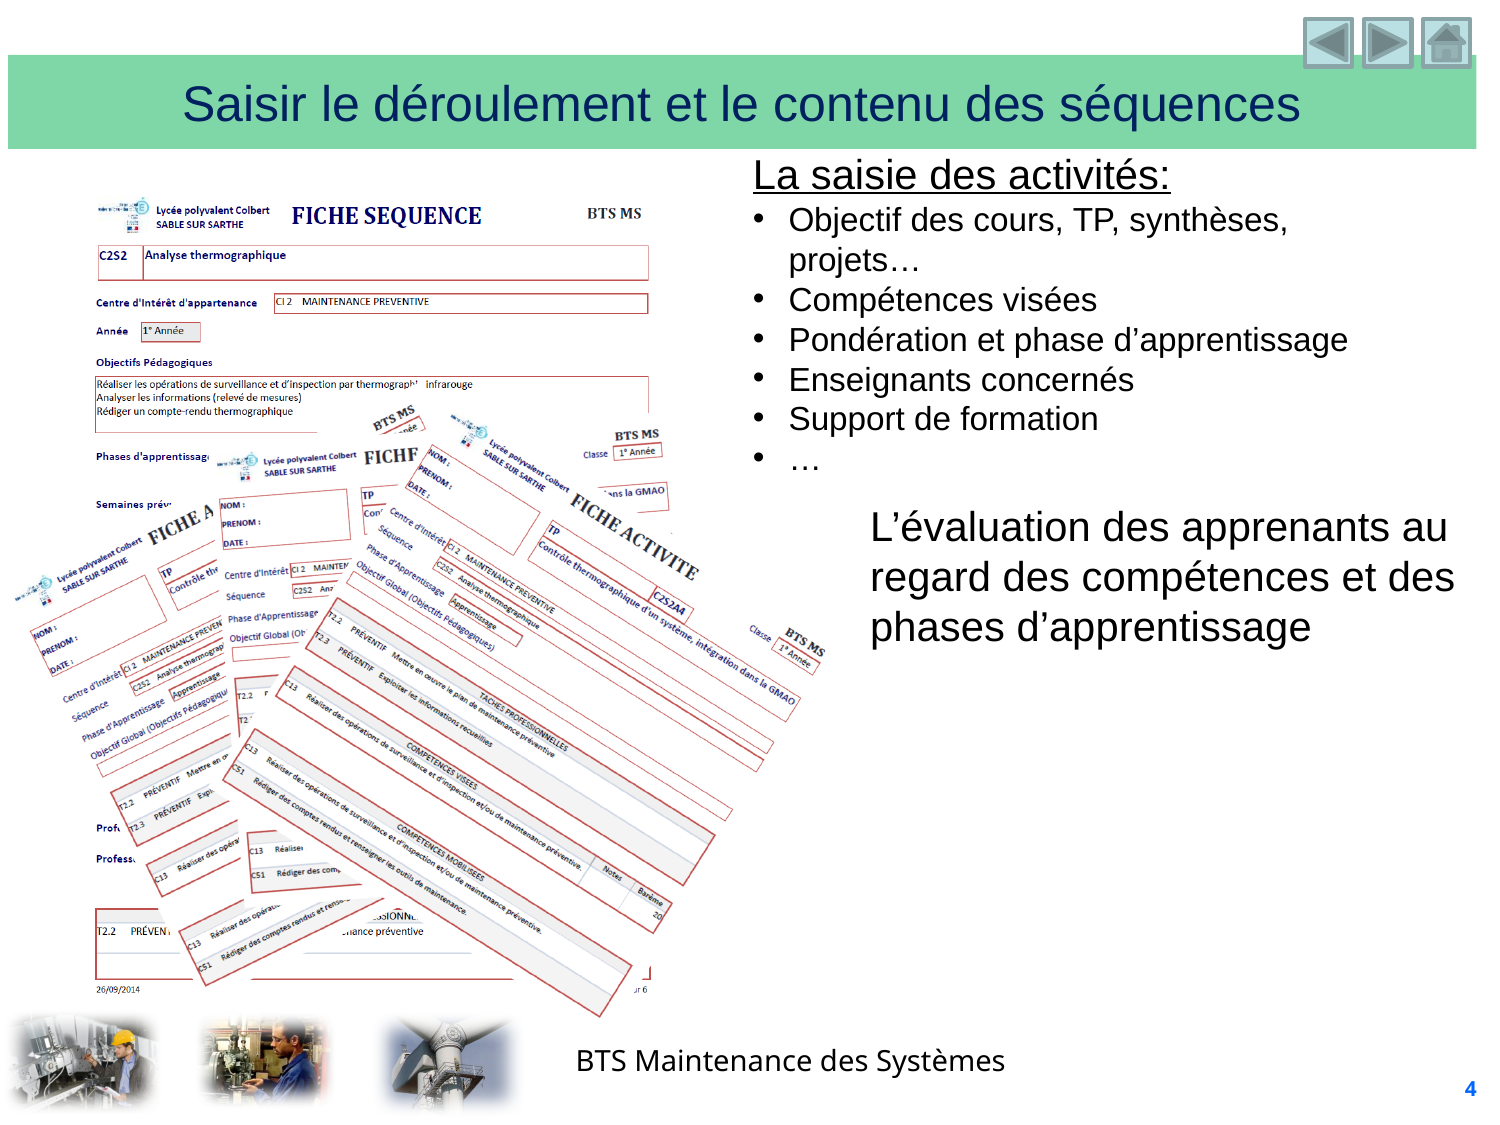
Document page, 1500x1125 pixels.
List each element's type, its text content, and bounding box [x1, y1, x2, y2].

picture [2, 184, 850, 1037]
text_box La saisie des activités: Objectif des cours, TP, synthèses, projets… Compétences visées Pondération et phase d’apprentissage Enseignants concernés Support de formation … [738, 140, 1442, 485]
picture [224, 1041, 307, 1080]
text_box L’évaluation des apprenants au regard des compétences et des phases d’apprentissage [855, 492, 1500, 657]
text_box [1421, 17, 1472, 69]
text_box [1303, 17, 1354, 69]
title Saisir le déroulement et le contenu des séquences [6, 53, 1478, 151]
picture [401, 1041, 496, 1088]
picture [33, 1039, 133, 1086]
text_box [1362, 17, 1414, 69]
